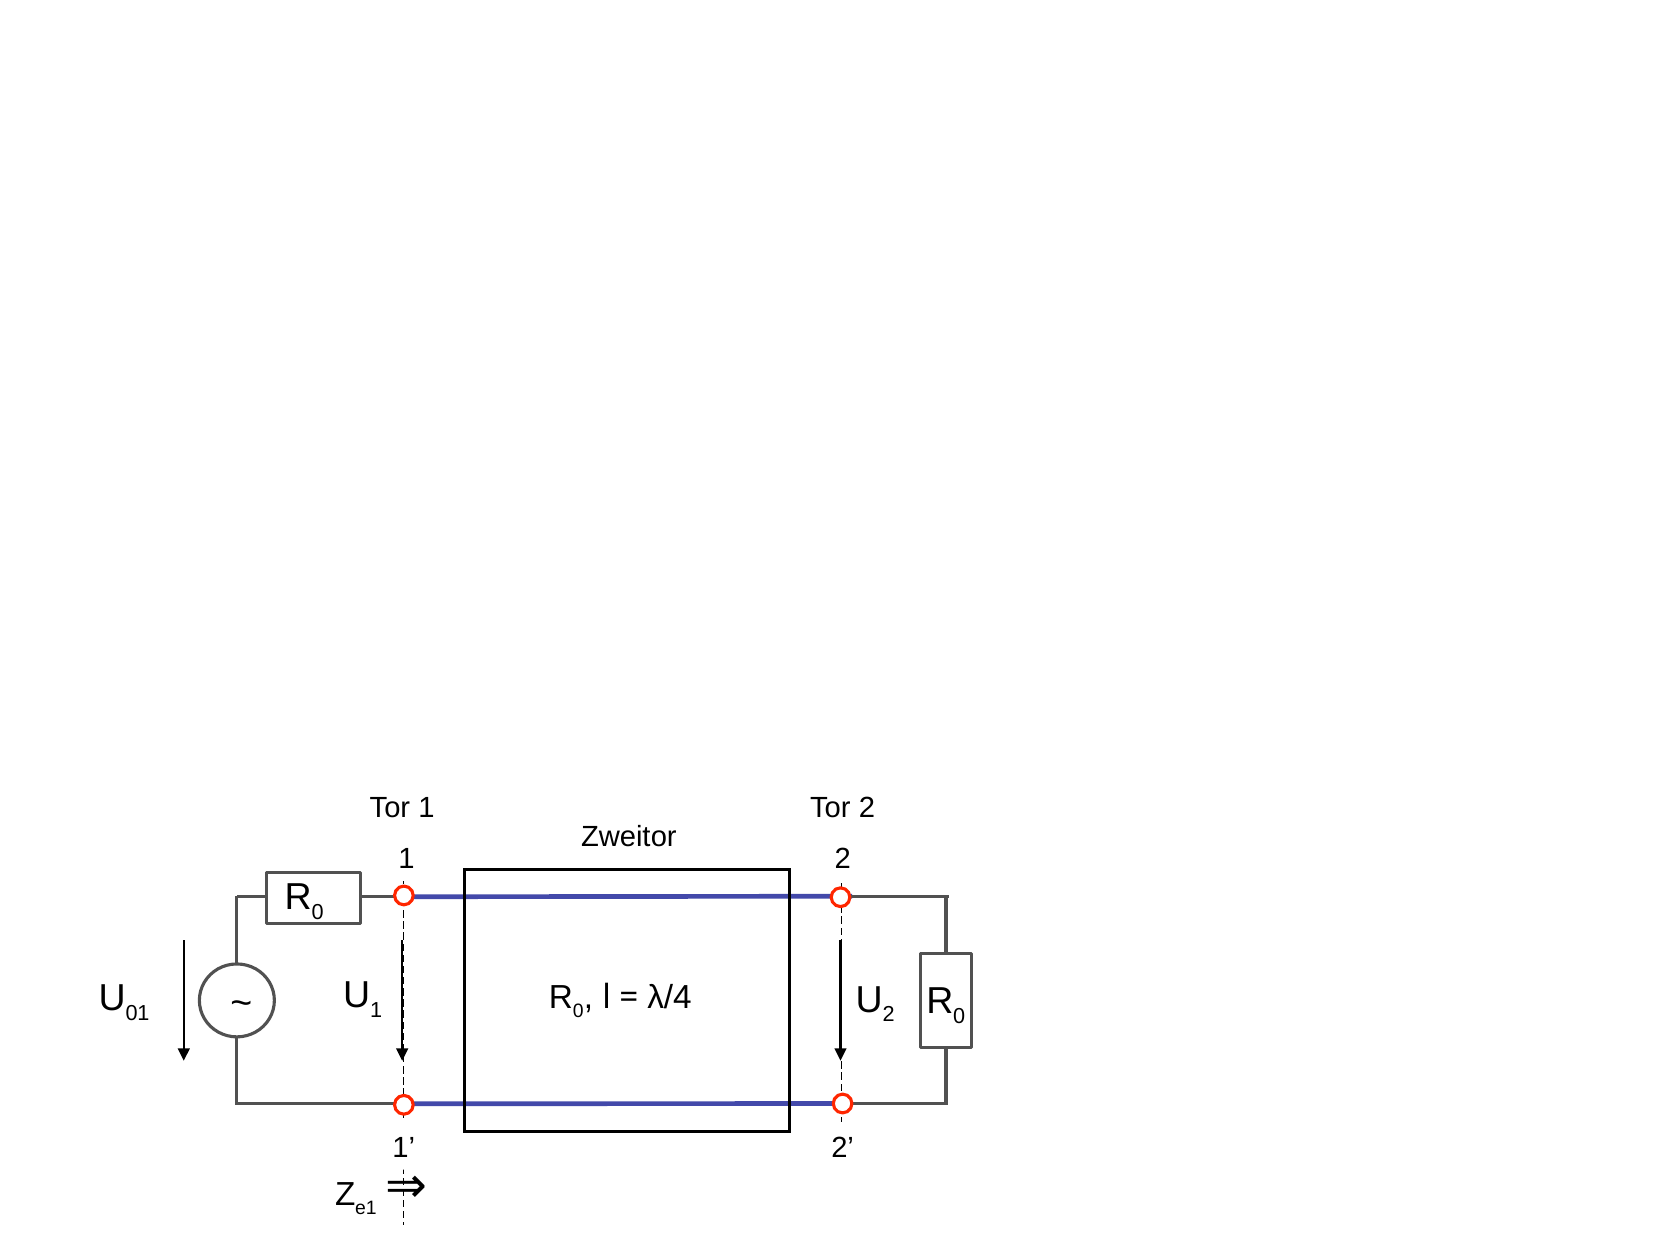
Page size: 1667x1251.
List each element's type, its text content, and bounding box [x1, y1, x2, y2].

text_box U1 [328, 962, 441, 1045]
text_box Zweitor [574, 811, 684, 859]
text_box 1’ [386, 1122, 422, 1144]
text_box [263, 974, 275, 1027]
text_box [834, 940, 847, 1061]
text_box Tor 1 [363, 782, 442, 830]
text_box [831, 887, 850, 907]
text_box [464, 869, 790, 1132]
text_box [177, 940, 190, 1061]
text_box [953, 1039, 972, 1048]
text_box ~ [215, 969, 263, 1031]
text_box [833, 1094, 852, 1113]
text_box [395, 1045, 409, 1061]
text_box 2’ [824, 1122, 861, 1170]
text_box 2 [828, 833, 858, 881]
text_box R0 [953, 967, 990, 1039]
text_box [217, 963, 256, 969]
text_box Tor 2 [803, 782, 882, 830]
text_box ⇒ [376, 1144, 436, 1221]
text_box Ze1 [319, 1164, 407, 1228]
text_box [394, 886, 414, 905]
text_box U01 [83, 965, 169, 1036]
text_box 1 [391, 833, 421, 881]
text_box U2 [841, 966, 953, 1049]
text_box [920, 953, 972, 967]
text_box [199, 970, 215, 1030]
text_box [216, 1031, 258, 1037]
text_box [394, 1095, 414, 1115]
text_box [266, 864, 367, 936]
